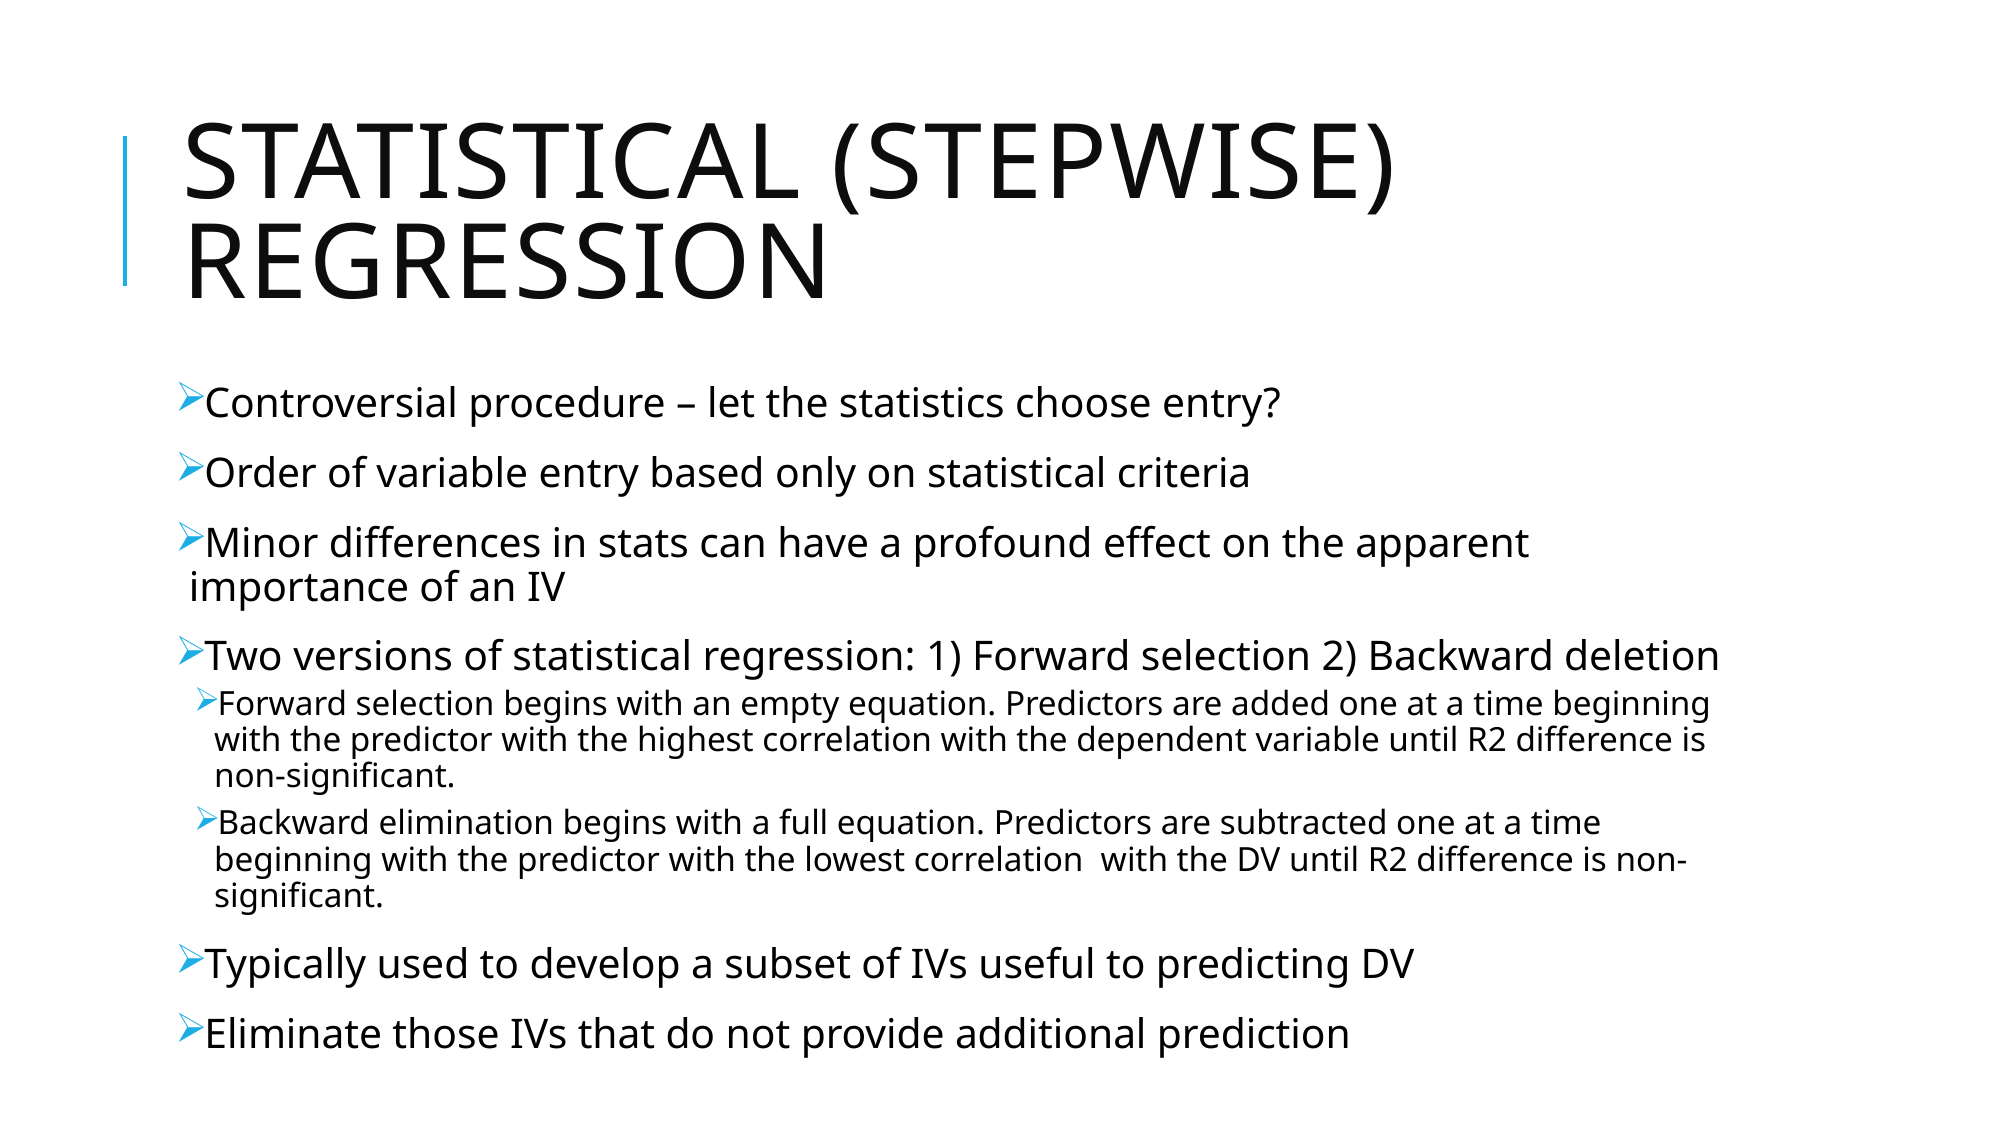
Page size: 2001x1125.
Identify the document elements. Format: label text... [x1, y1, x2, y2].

title Statistical (Stepwise) Regression [168, 96, 1763, 342]
list Controversial procedure – let the statistics choose entry? Order of variable entry based only on statistical criteria Minor differences in stats can have a profound effect on the apparent importance of an IV Two versions of statistical regression: 1) Forward selection 2) Backward deletion Forward selection begins with an empty equation. Predictors are added one at a time beginning with the predictor with the highest correlation with the dependent variable until R2 difference is non-significant. Backward elimination begins with a full equation. Predictors are subtracted one at a time beginning with the predictor with the lowest correlation with the DV until R2 difference is non-significant. Typically used to develop a subset of IVs useful to predicting DV Eliminate those IVs that do not provide additional prediction [168, 375, 1763, 1079]
